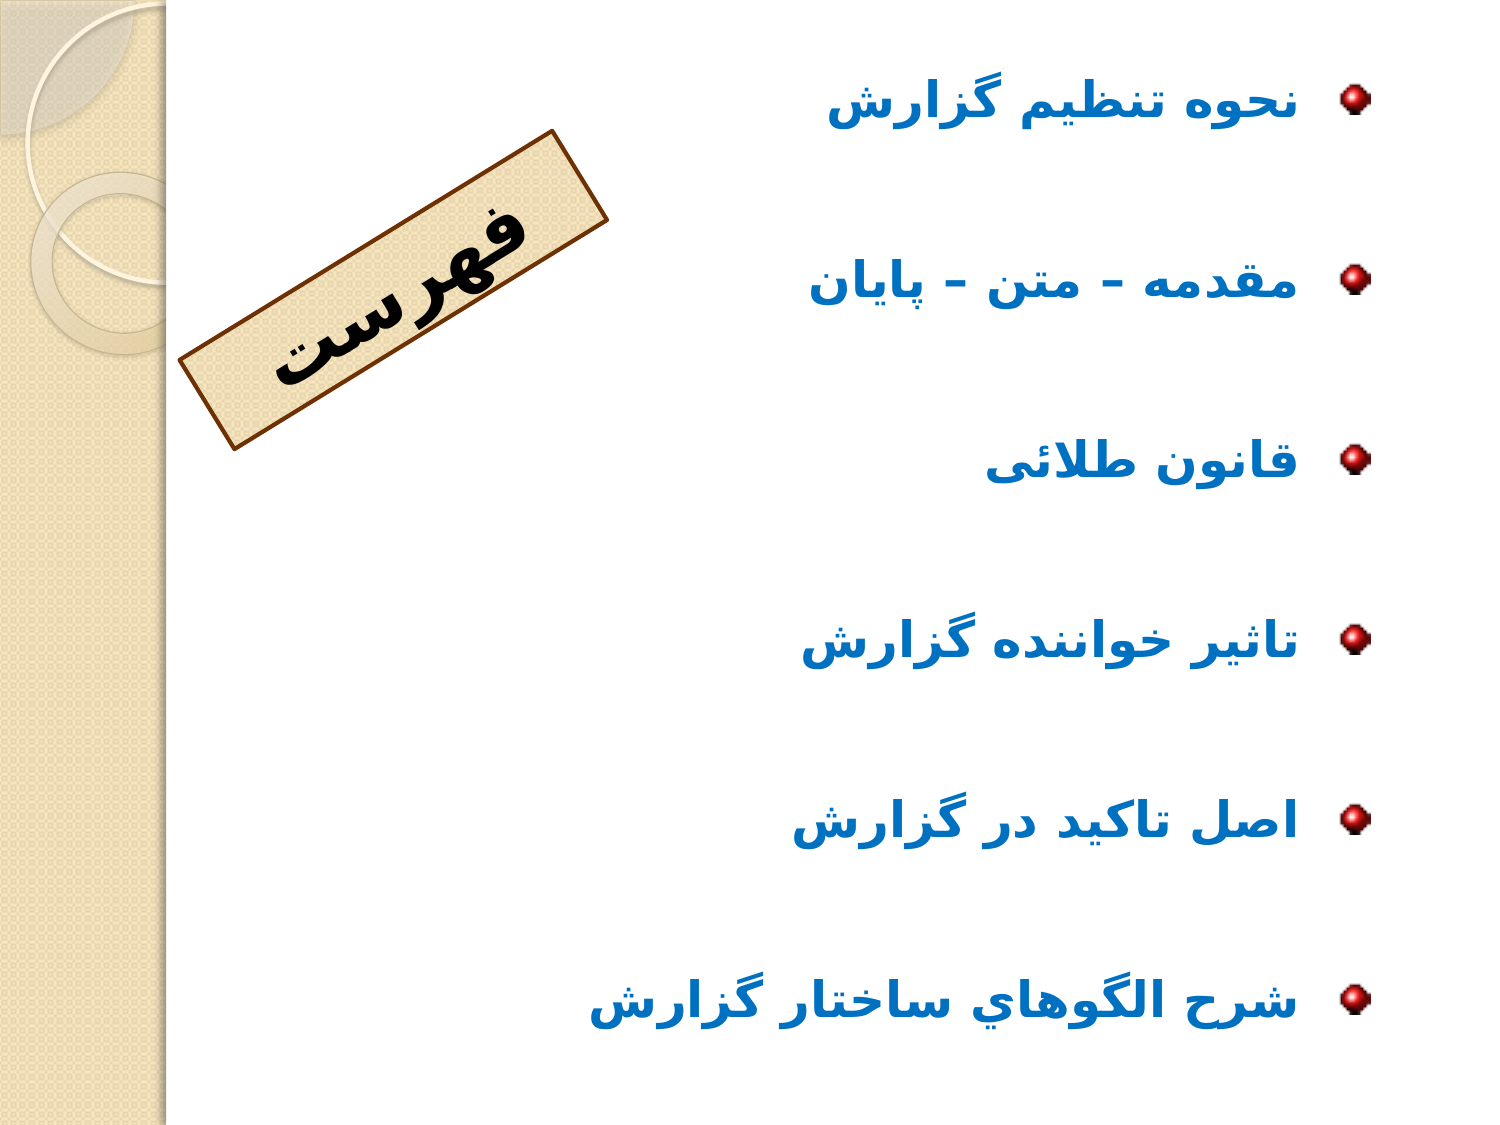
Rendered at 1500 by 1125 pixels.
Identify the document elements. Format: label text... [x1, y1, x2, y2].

picture [1335, 799, 1371, 835]
picture [1335, 79, 1371, 115]
picture [1335, 259, 1371, 295]
picture [1335, 979, 1371, 1015]
text_box نحوه تنظيم گزارش مقدمه – متن – پايان قانون طلائی تاثير خواننده گزارش اصل تاكيد در گزارش شرح الگوهاي ساختار گزارش شرح مختصر مرحله دوم گزارش نويسي نمونه كد بندي اطلاعات چند قاعده در تهيه رئوس مطالب(كد بندي) [0, 0, 1425, 1125]
picture [1335, 439, 1371, 475]
picture [1335, 619, 1371, 655]
text_box فهرست [177, 128, 610, 452]
